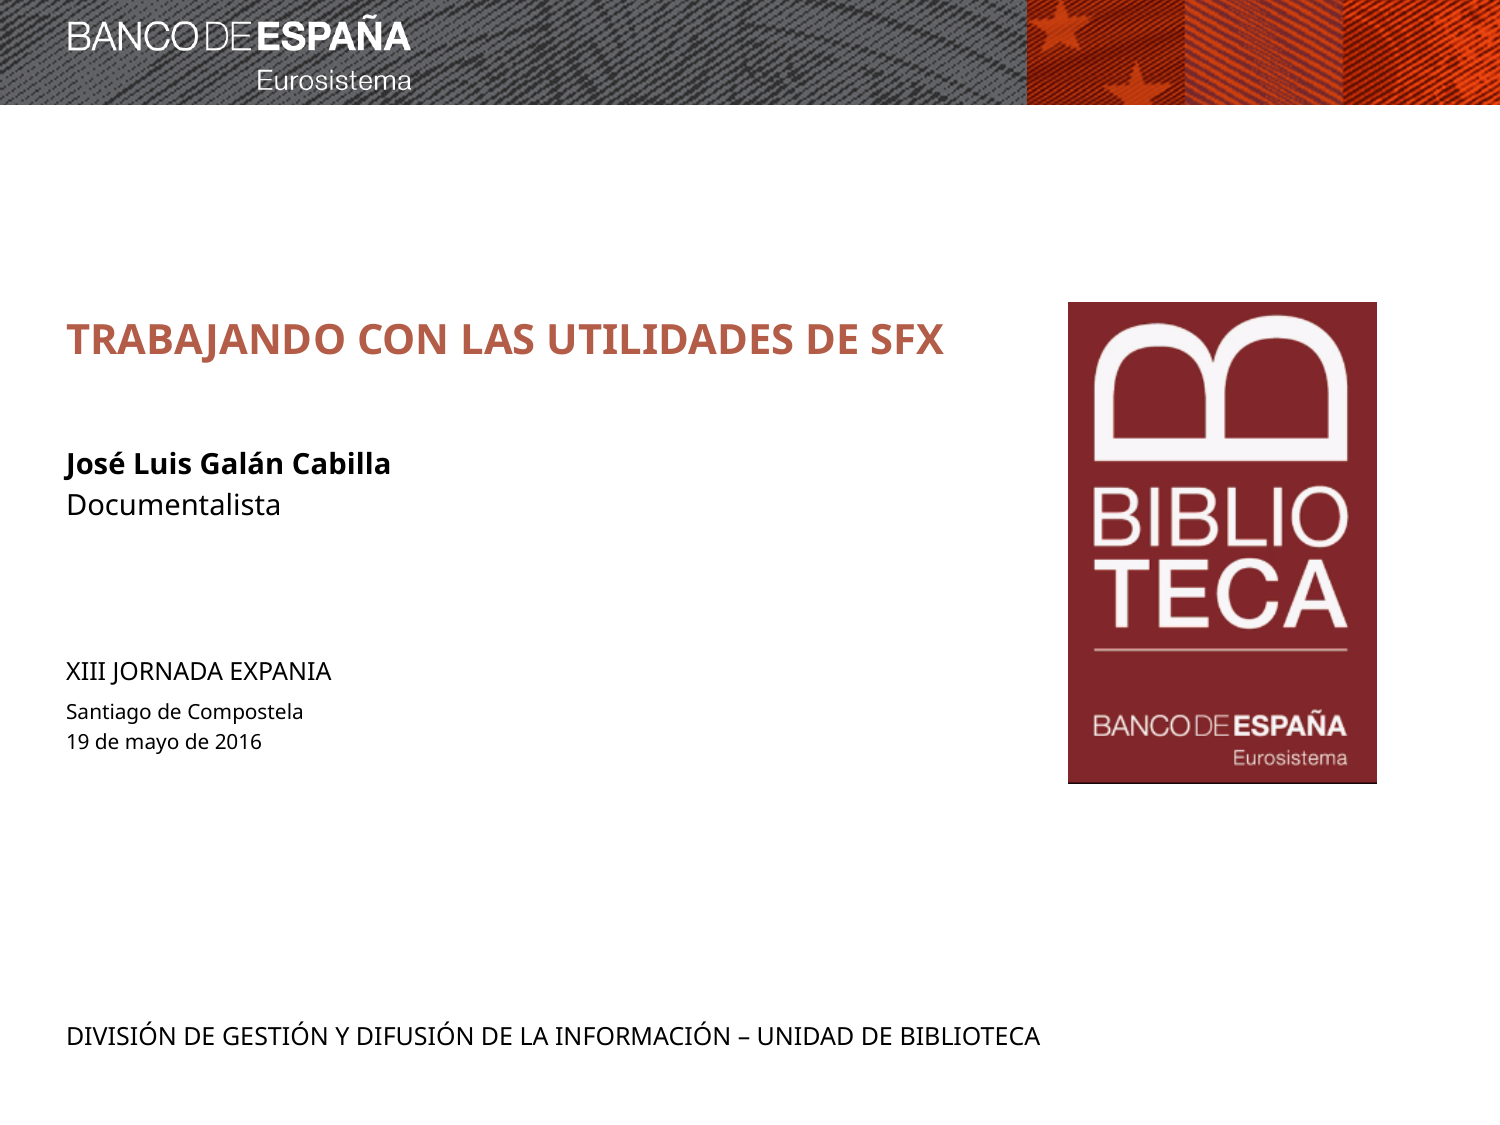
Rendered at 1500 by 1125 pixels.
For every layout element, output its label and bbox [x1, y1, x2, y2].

picture [1068, 302, 1378, 784]
picture [0, 0, 1500, 105]
